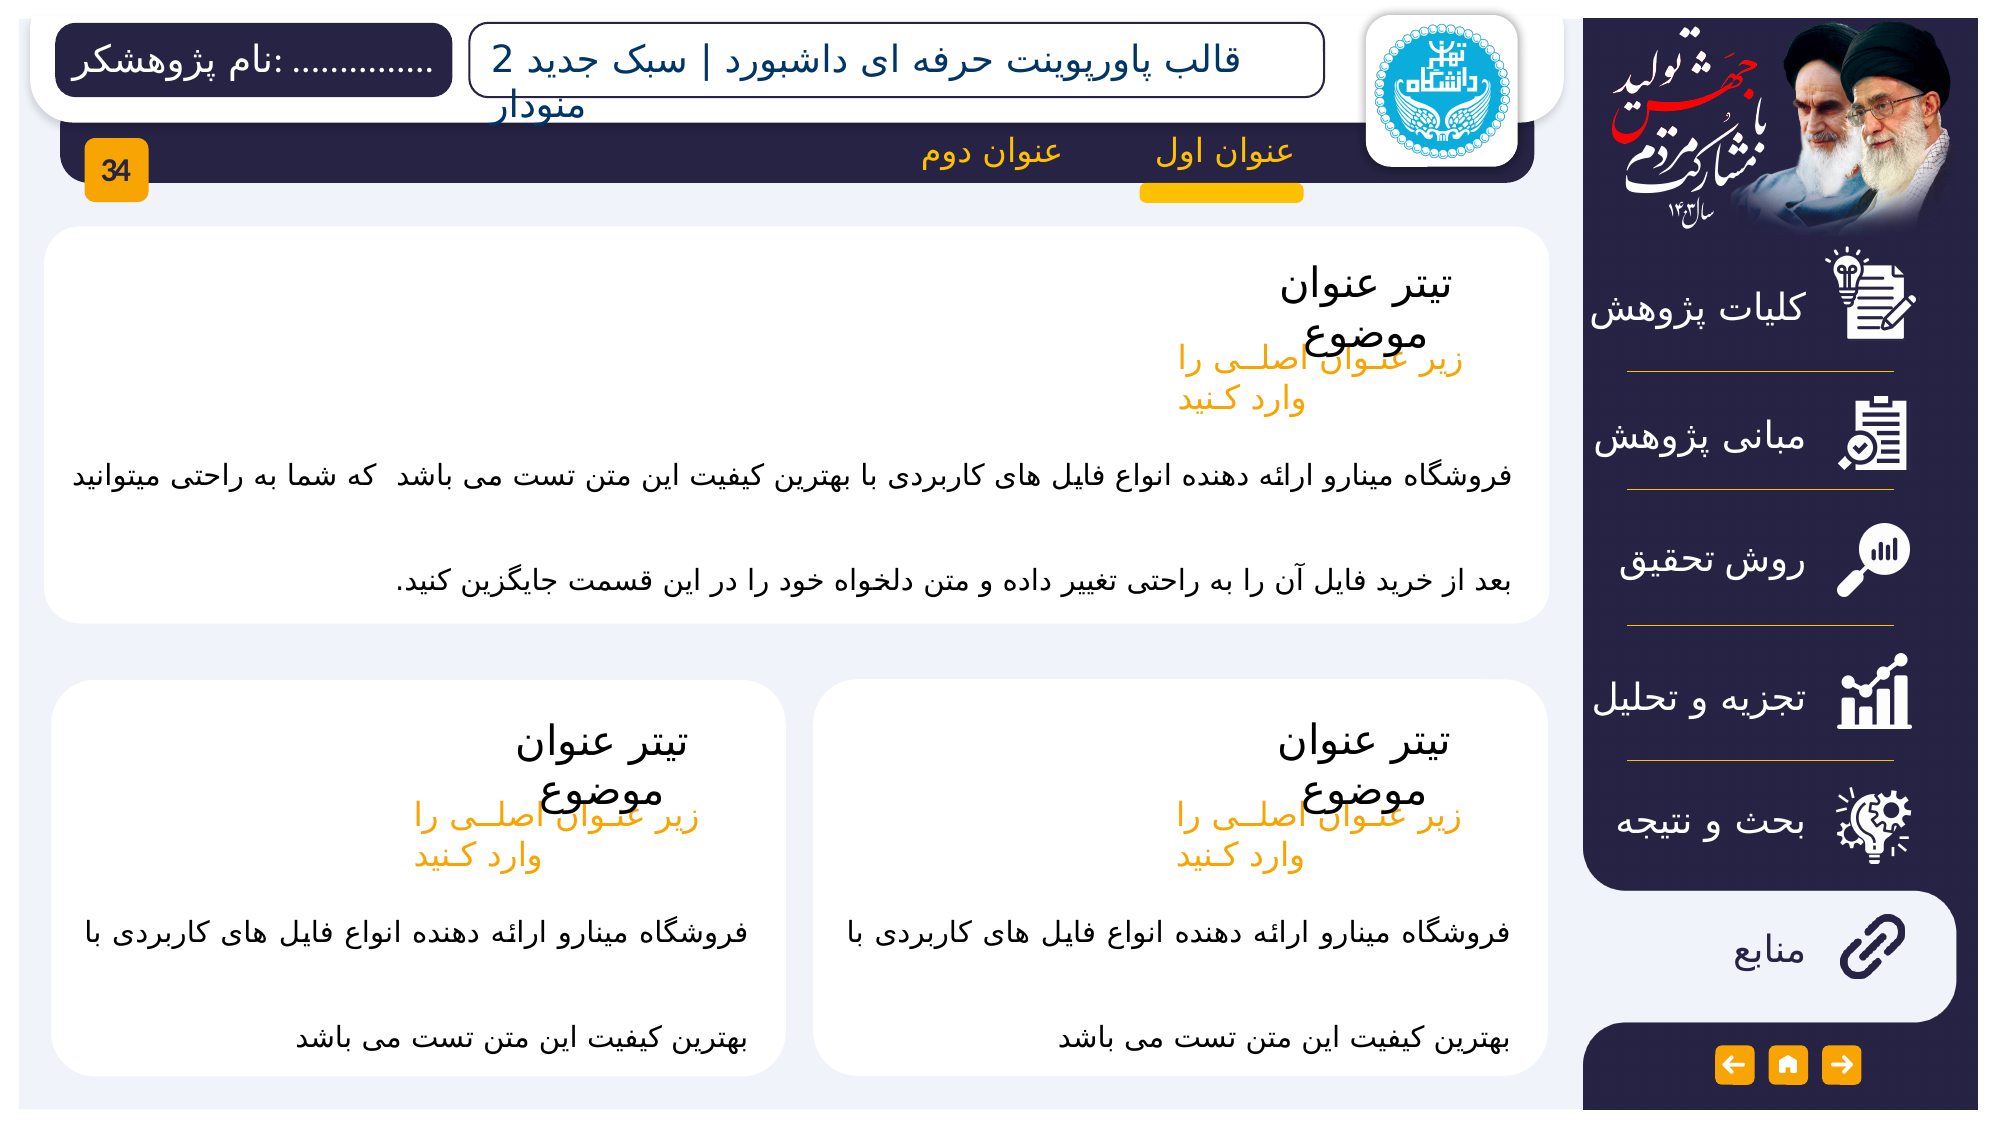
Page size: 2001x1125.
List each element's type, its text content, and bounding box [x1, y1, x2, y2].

text_box [812, 678, 1549, 1077]
text_box بحث و نتیجه [1594, 788, 1822, 849]
text_box [1364, 13, 1519, 168]
text_box قالب پاورپوینت حرفه ای داشبورد | سبک جدید 2 منودار [475, 27, 1335, 132]
text_box [1138, 181, 1305, 204]
picture [1583, 5, 1978, 1110]
text_box زیر عنـوان اصلــی را وارد کـنید [398, 786, 764, 836]
text_box [49, 678, 787, 1078]
text_box 34 [81, 140, 151, 196]
text_box زیر عنـوان اصلــی را وارد کـنید [1162, 328, 1528, 379]
text_box تجزیه و تحلیل [1549, 665, 1822, 725]
text_box زیر عنـوان اصلــی را وارد کـنید [1161, 785, 1526, 835]
text_box منابع [1674, 917, 1821, 977]
text_box عنوان دوم [899, 122, 1085, 177]
text_box فروشگاه مینارو ارائه دهنده انواع فایل های کاربردی با بهترین کیفیت این متن تست می باشد که شما به راحتی میتوانید بعد از خرید فایل آن را به راحتی تغییر داده و متن دلخواه خود را در این قسمت جایگزین کنید. [57, 379, 1528, 604]
text_box فروشگاه مینارو ارائه دهنده انواع فایل های کاربردی با بهترین کیفیت این متن تست می باشد [68, 836, 764, 1061]
text_box تیتر عنوان موضوع [441, 705, 764, 821]
text_box فروشگاه مینارو ارائه دهنده انواع فایل های کاربردی با بهترین کیفیت این متن تست می باشد [830, 835, 1526, 1061]
text_box مبانی پژوهش [1551, 403, 1821, 464]
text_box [1715, 1045, 1862, 1085]
text_box روش تحقیق [1602, 527, 1821, 587]
text_box عنوان اول [1132, 122, 1318, 177]
text_box تیتر عنوان موضوع [1203, 705, 1526, 820]
picture [1373, 22, 1511, 160]
text_box نام پژوهشکر: ............... [57, 27, 454, 87]
text_box تیتر عنوان موضوع [1204, 248, 1528, 364]
text_box کلیات پژوهش [1551, 275, 1822, 336]
text_box [43, 225, 1551, 625]
